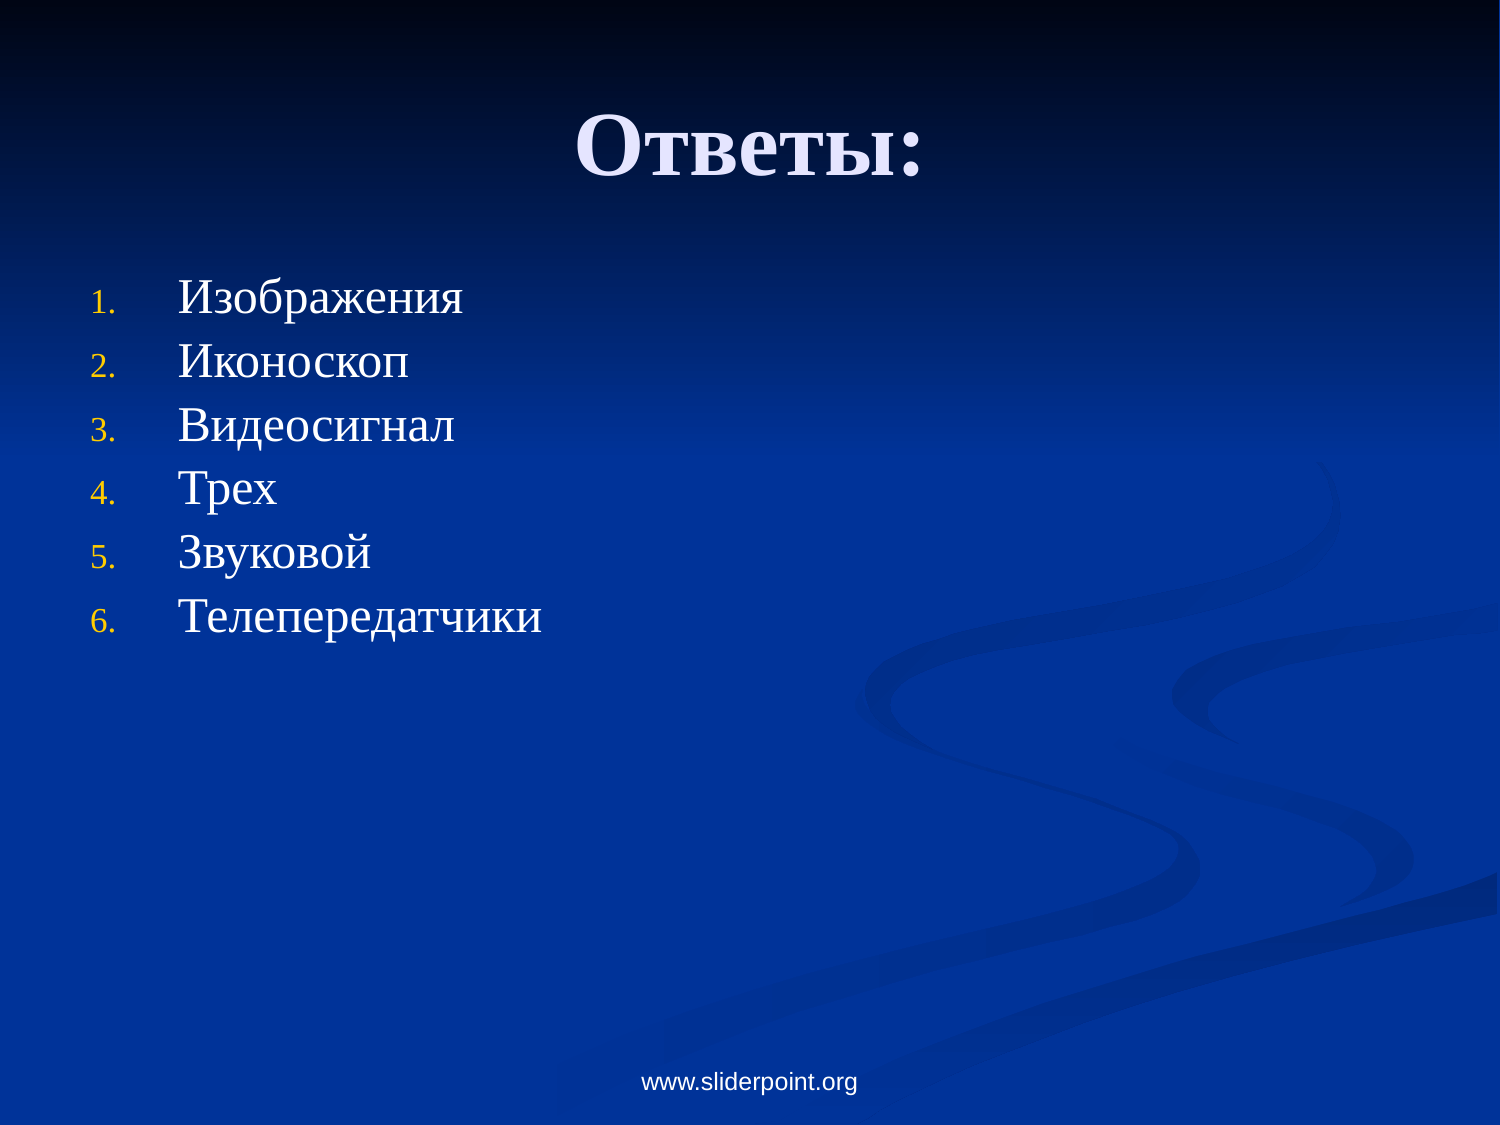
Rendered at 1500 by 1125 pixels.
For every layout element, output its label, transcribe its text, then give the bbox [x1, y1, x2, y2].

footer www.sliderpoint.org [512, 1024, 988, 1104]
list Изображения Иконоскоп Видеосигнал Трех Звуковой Телепередатчики [74, 262, 1426, 1006]
title Ответы: [74, 44, 1426, 233]
